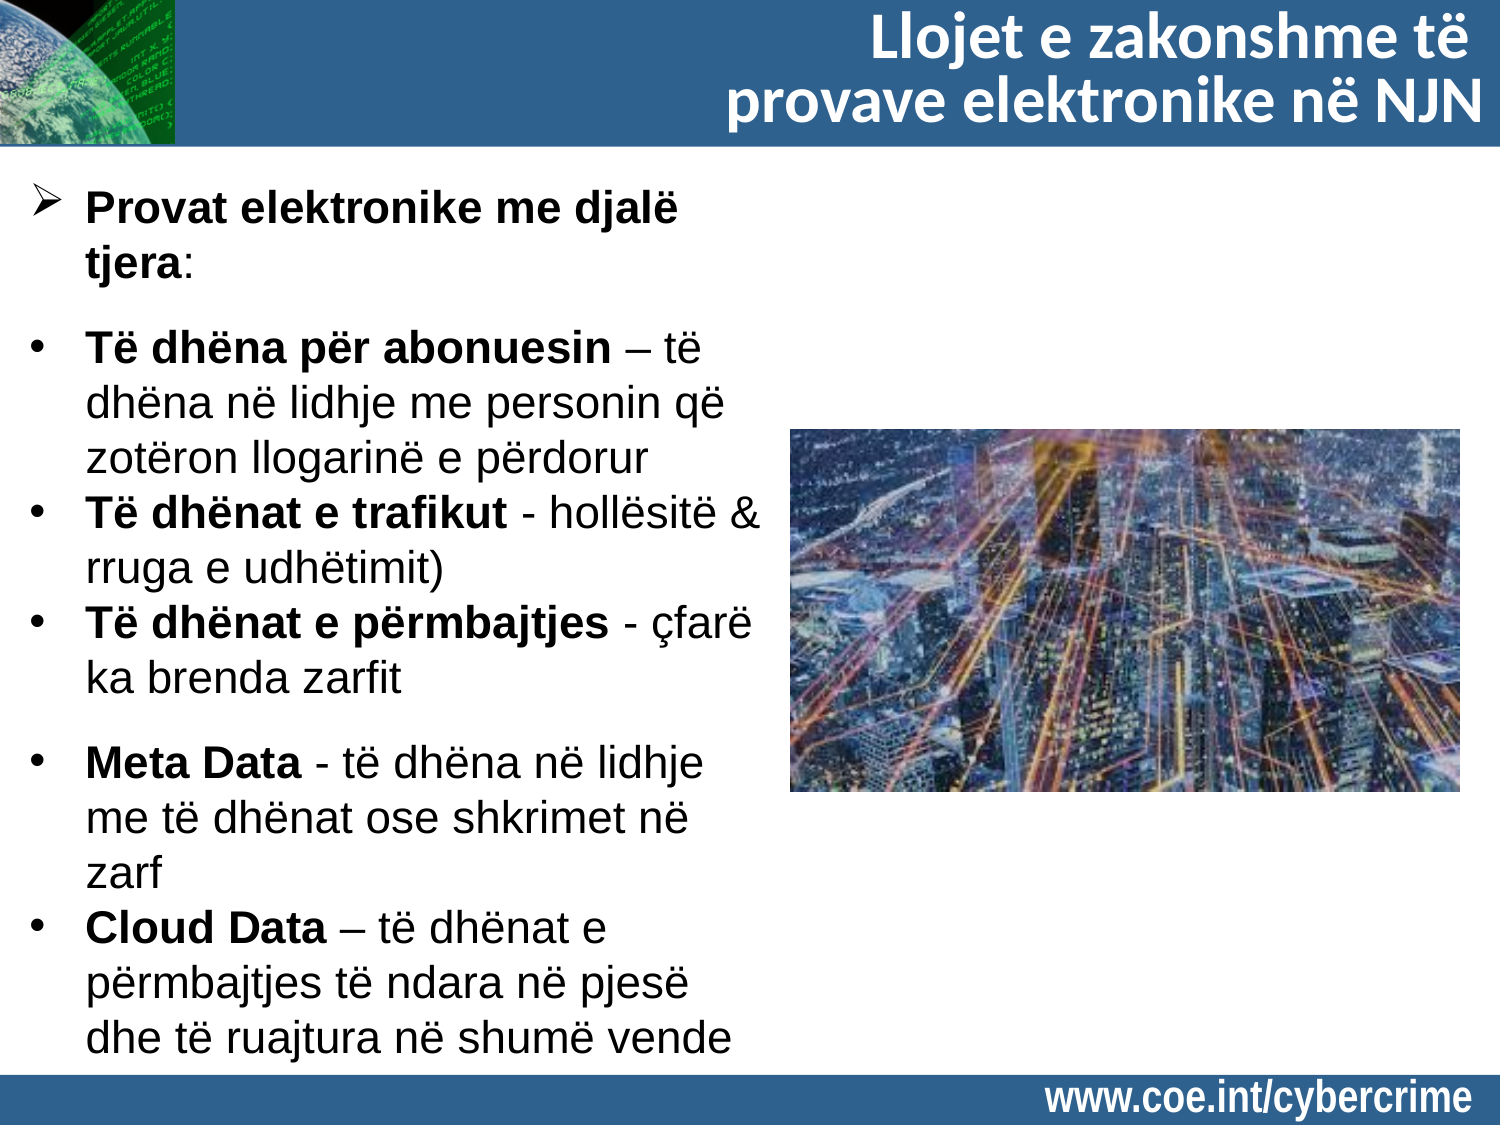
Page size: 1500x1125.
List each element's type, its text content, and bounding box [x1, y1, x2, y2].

text_box Provat elektronike me djalë tjera: Të dhëna për abonuesin – të dhëna në lidhje me personin që zotëron llogarinë e përdorur Të dhënat e trafikut - hollësitë & rruga e udhëtimit) Të dhënat e përmbajtjes - çfarë ka brenda zarfit Meta Data - të dhëna në lidhje me të dhënat ose shkrimet në zarf Cloud Data – të dhënat e përmbajtjes të ndara në pjesë dhe të ruajtura në shumë vende [14, 170, 791, 1070]
text_box [0, 1073, 1030, 1125]
picture [790, 429, 1460, 792]
text_box Llojet e zakonshme të provave elektronike në NJN [177, 0, 1500, 149]
picture [0, 0, 175, 144]
text_box www.coe.int/cybercrime [1030, 1059, 1500, 1125]
